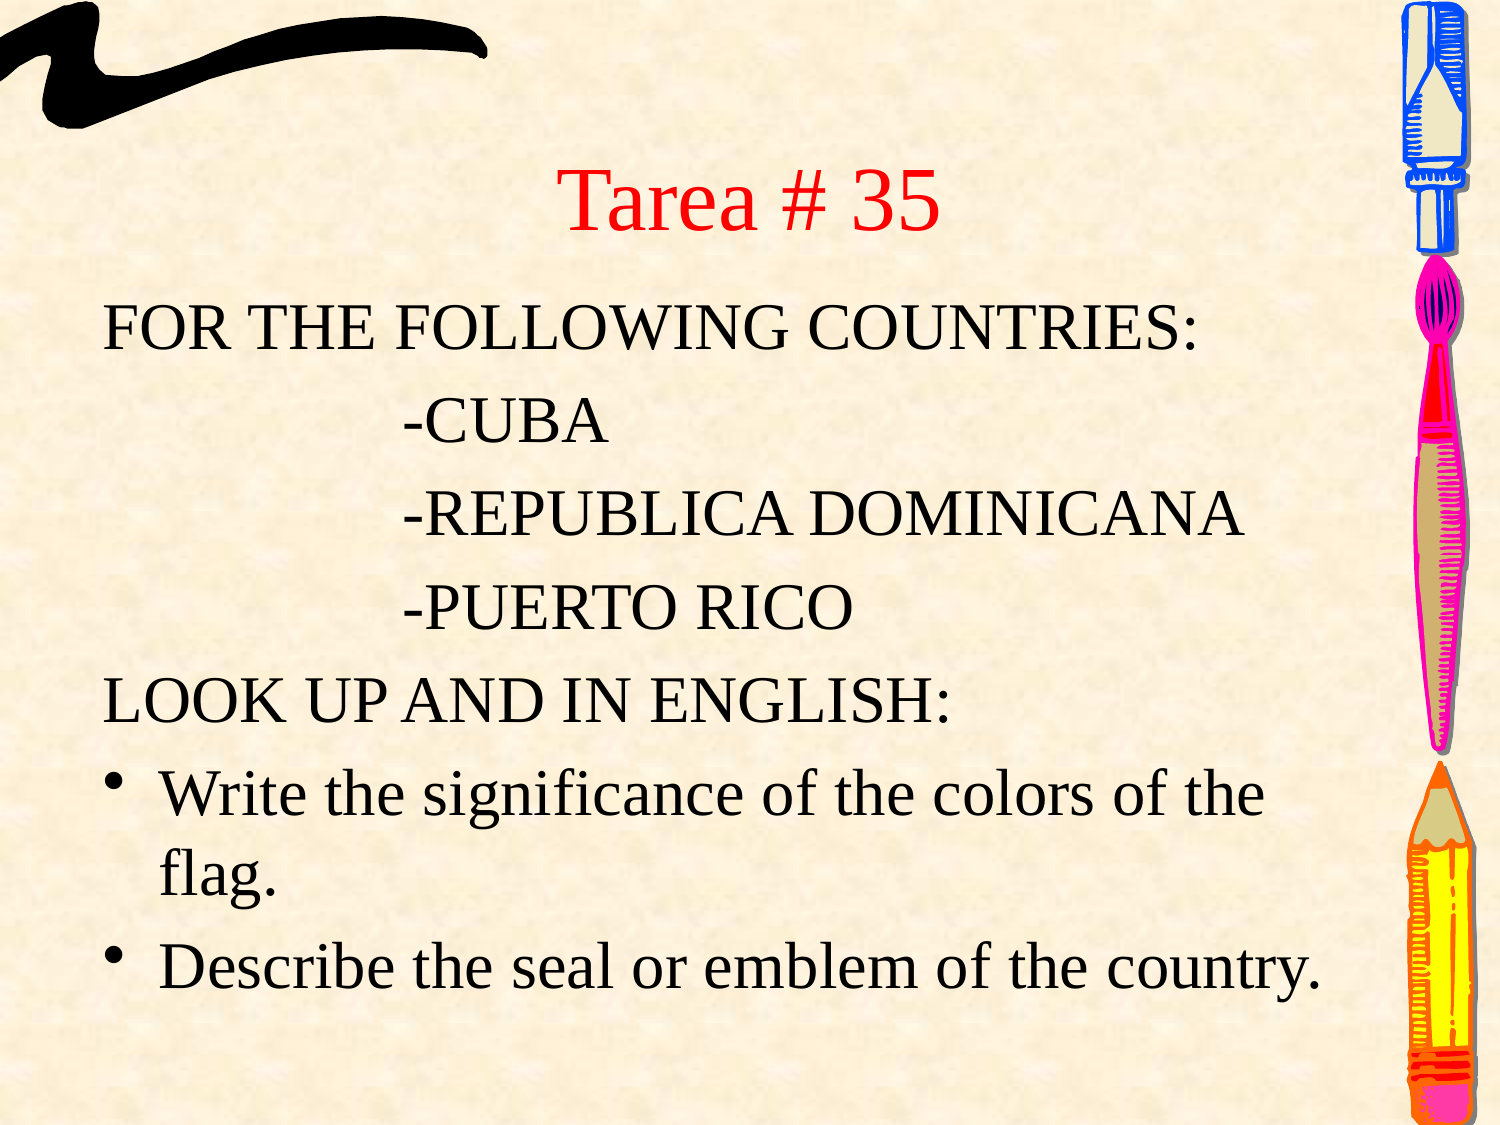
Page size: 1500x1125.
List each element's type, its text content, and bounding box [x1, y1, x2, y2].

title Tarea # 35 [112, 99, 1388, 288]
picture [0, 0, 1500, 1125]
list FOR THE FOLLOWING COUNTRIES: -CUBA -REPUBLICA DOMINICANA -PUERTO RICO LOOK UP AND IN ENGLISH: Write the significance of the colors of the flag. Describe the seal or emblem of the country. [87, 275, 1363, 950]
